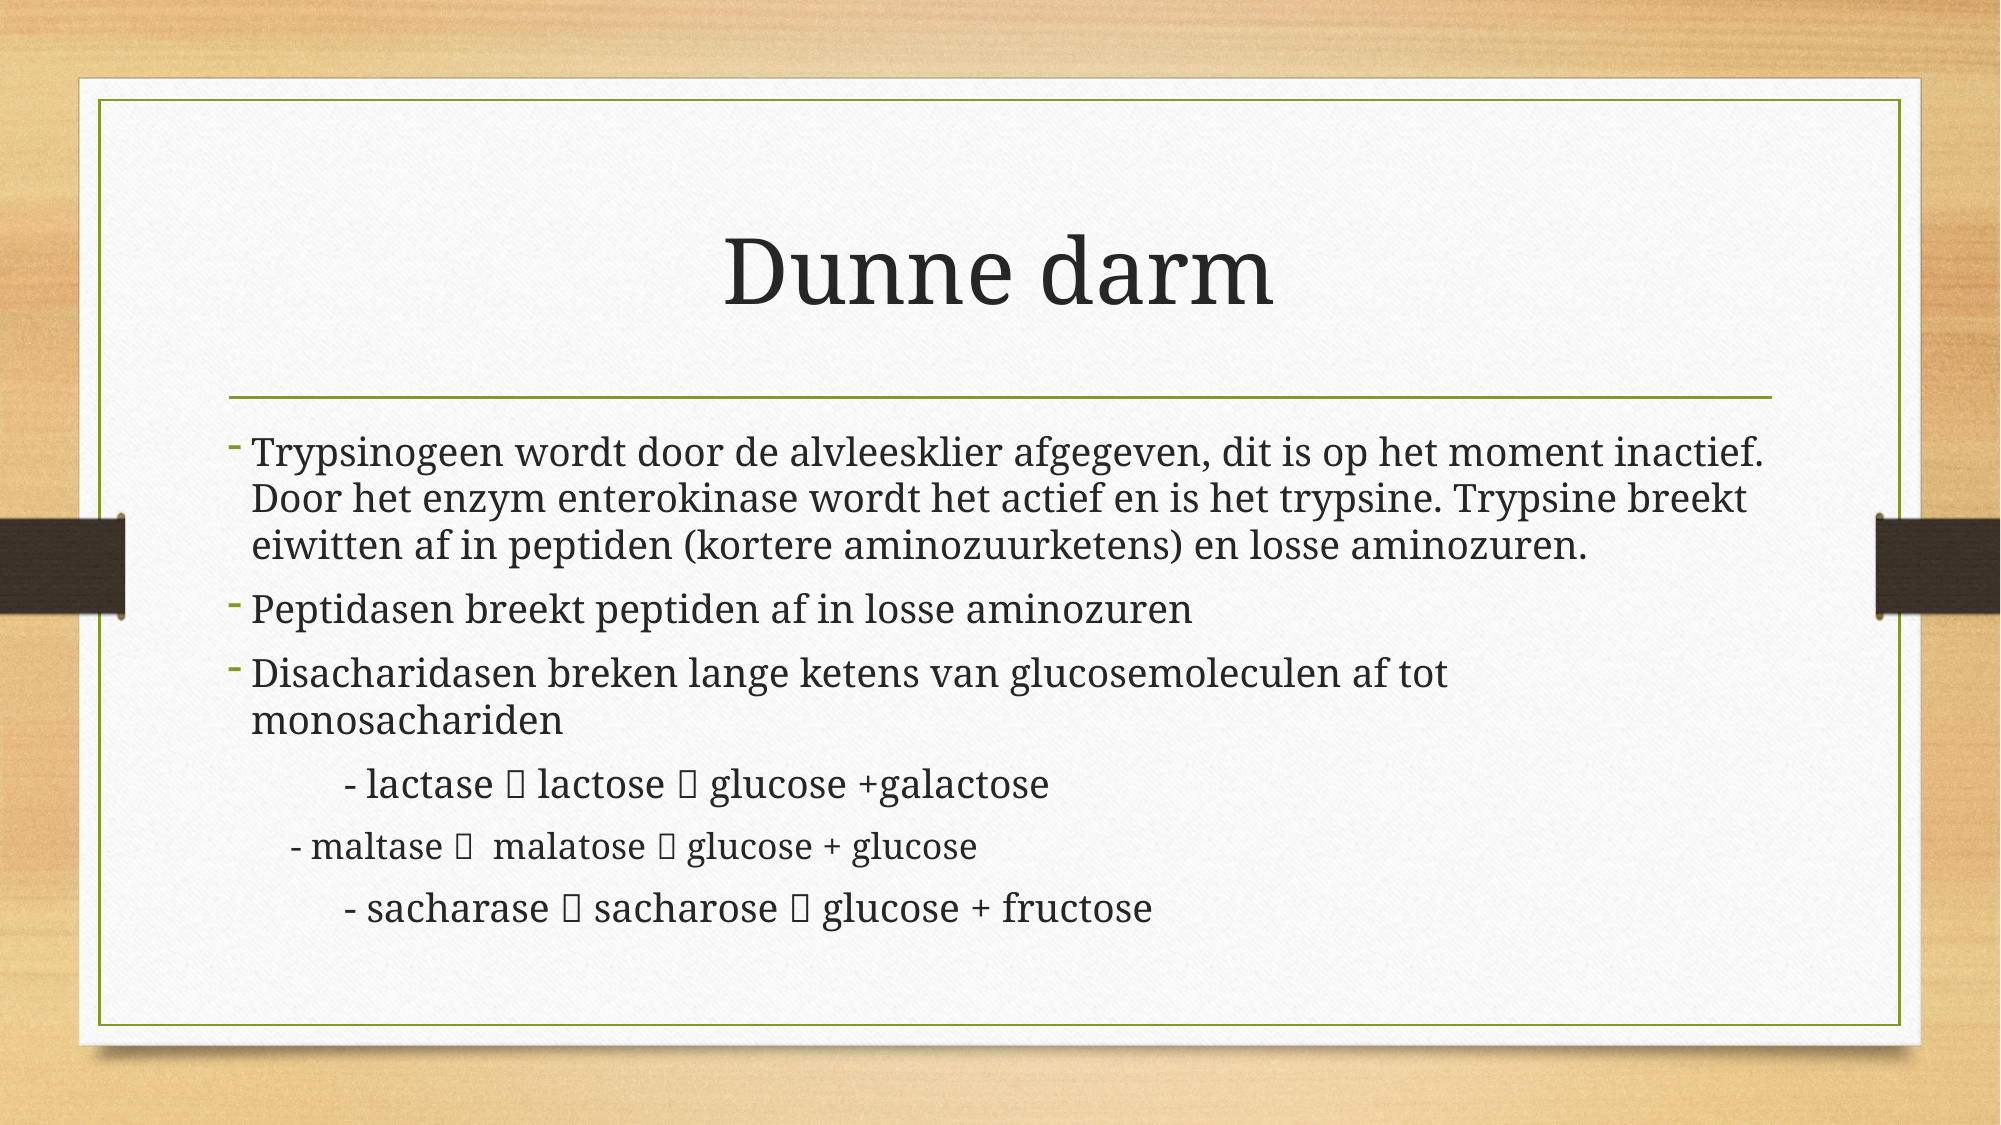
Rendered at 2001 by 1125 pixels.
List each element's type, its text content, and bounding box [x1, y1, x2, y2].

title Dunne darm [212, 161, 1788, 375]
list Trypsinogeen wordt door de alvleesklier afgegeven, dit is op het moment inactief. Door het enzym enterokinase wordt het actief en is het trypsine. Trypsine breekt eiwitten af in peptiden (kortere aminozuurketens) en losse aminozuren. Peptidasen breekt peptiden af in losse aminozuren Disacharidasen breken lange ketens van glucosemoleculen af tot monosachariden - lactase  lactose  glucose +galactose - maltase  malatose  glucose + glucose - sacharase  sacharose  glucose + fructose [212, 419, 1788, 964]
picture [0, 0, 2001, 1125]
